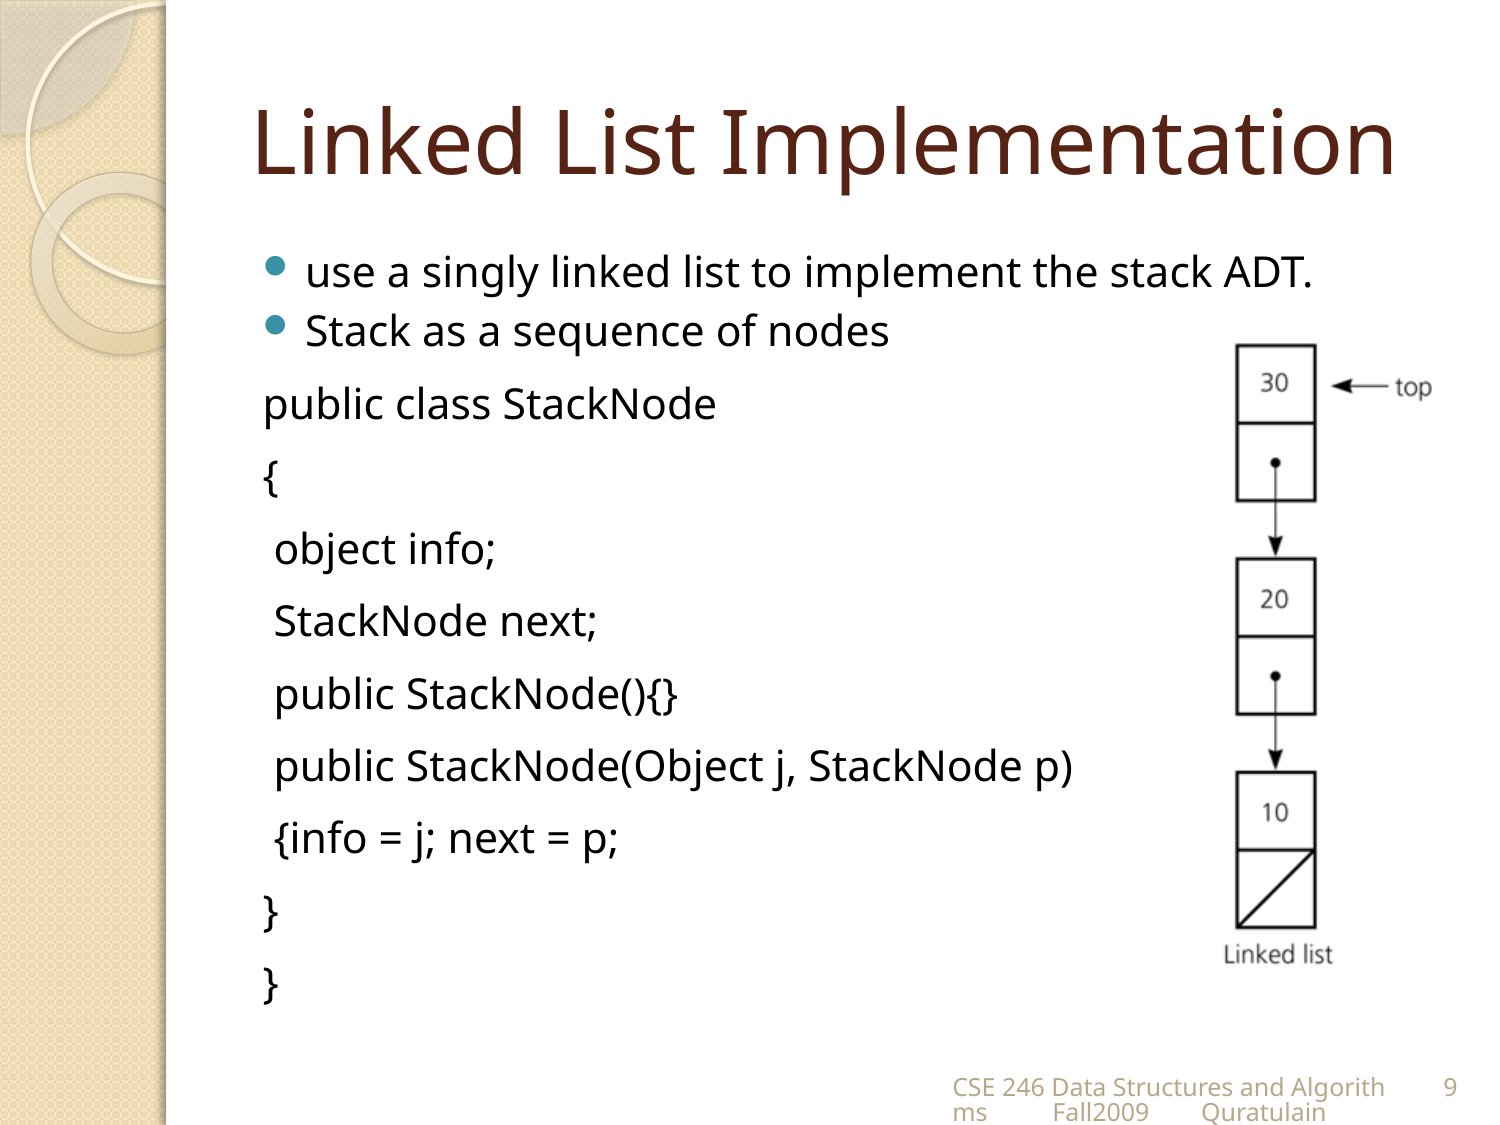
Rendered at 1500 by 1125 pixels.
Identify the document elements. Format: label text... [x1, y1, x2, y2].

title Linked List Implementation [235, 45, 1466, 233]
slide_number 9 [1413, 1034, 1488, 1113]
footer CSE 246 Data Structures and Algorithms Fall2009 Quratulain [937, 1034, 1413, 1113]
picture [1218, 339, 1460, 977]
list use a singly linked list to implement the stack ADT. Stack as a sequence of nodes public class StackNode { object info; StackNode next; public StackNode(){} public StackNode(Object j, StackNode p) {info = j; next = p; } } [235, 237, 1466, 1025]
